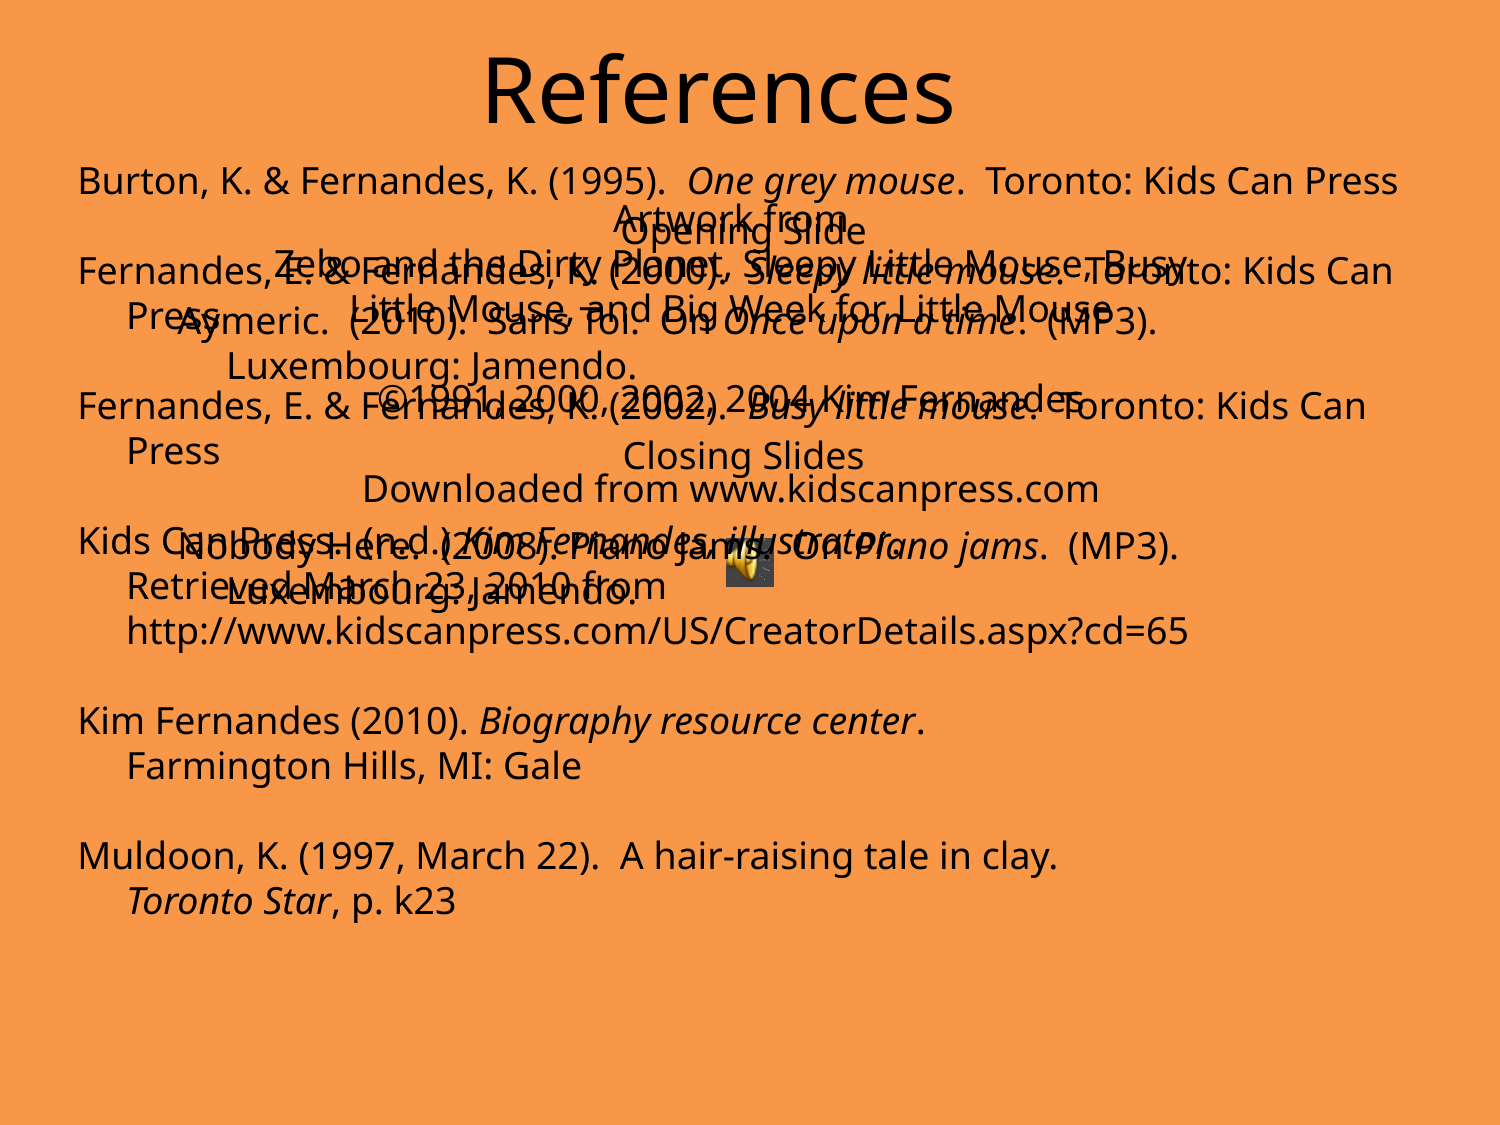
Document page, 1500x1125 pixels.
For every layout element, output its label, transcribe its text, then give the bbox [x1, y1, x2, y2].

text_box Opening Slide Aymeric. (2010). Sans Toi. On Once upon a time. (MP3). Luxembourg: Jamendo. Closing Slides Nobody Here. (2008). Piano Jams. On Piano jams. (MP3). Luxembourg: Jamendo. [162, 199, 1325, 620]
text_box References [249, 24, 1188, 149]
text_box Burton, K. & Fernandes, K. (1995). One grey mouse. Toronto: Kids Can Press Fernandes, E. & Fernandes, K. (2000). Sleepy little mouse. Toronto: Kids Can Press Fernandes, E. & Fernandes, K. (2002). Busy little mouse. Toronto: Kids Can Press Kids Can Press. (n.d.) Kim Fernandes, illustrator. Retrieved March 23, 2010 from http://www.kidscanpress.com/US/CreatorDetails.aspx?cd=65 Kim Fernandes (2010). Biography resource center. Farmington Hills, MI: Gale Muldoon, K. (1997, March 22). A hair-raising tale in clay. Toronto Star, p. k23 [62, 149, 1463, 930]
picture [724, 537, 776, 588]
